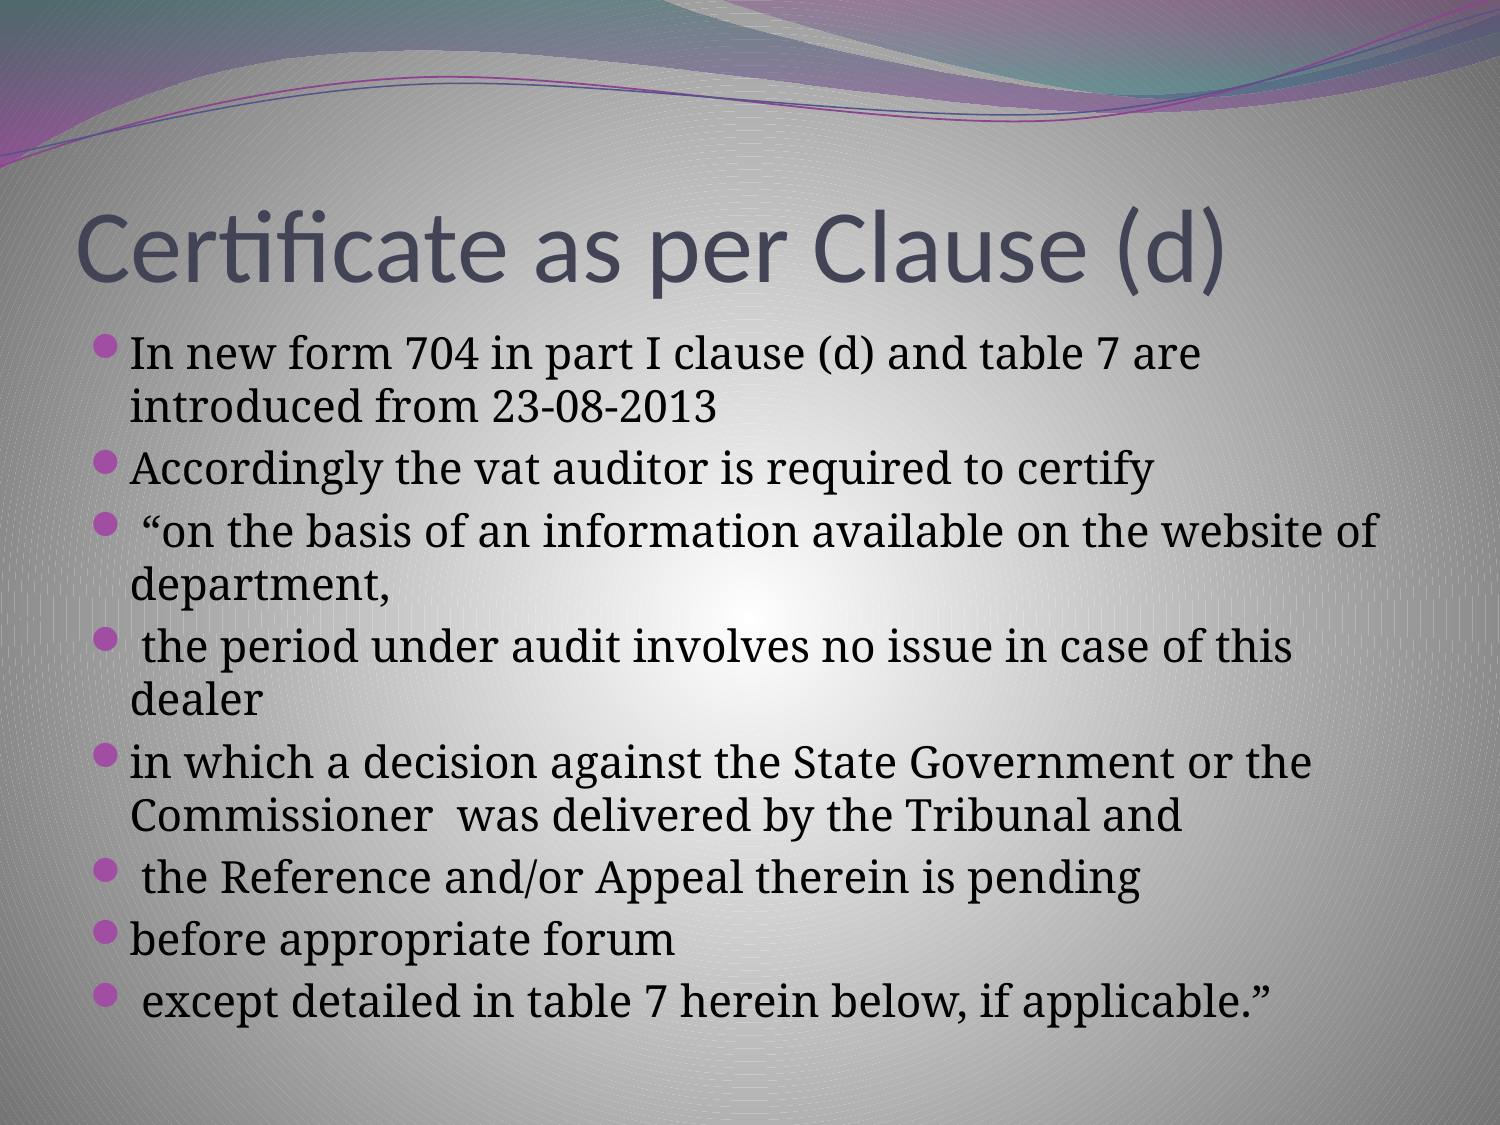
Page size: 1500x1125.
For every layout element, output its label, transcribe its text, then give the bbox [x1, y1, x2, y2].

title Certificate as per Clause (d) [75, 115, 1425, 303]
list In new form 704 in part I clause (d) and table 7 are introduced from 23-08-2013 Accordingly the vat auditor is required to certify “on the basis of an information available on the website of department, the period under audit involves no issue in case of this dealer in which a decision against the State Government or the Commissioner was delivered by the Tribunal and the Reference and/or Appeal therein is pending before appropriate forum except detailed in table 7 herein below, if applicable.” [75, 317, 1425, 1038]
